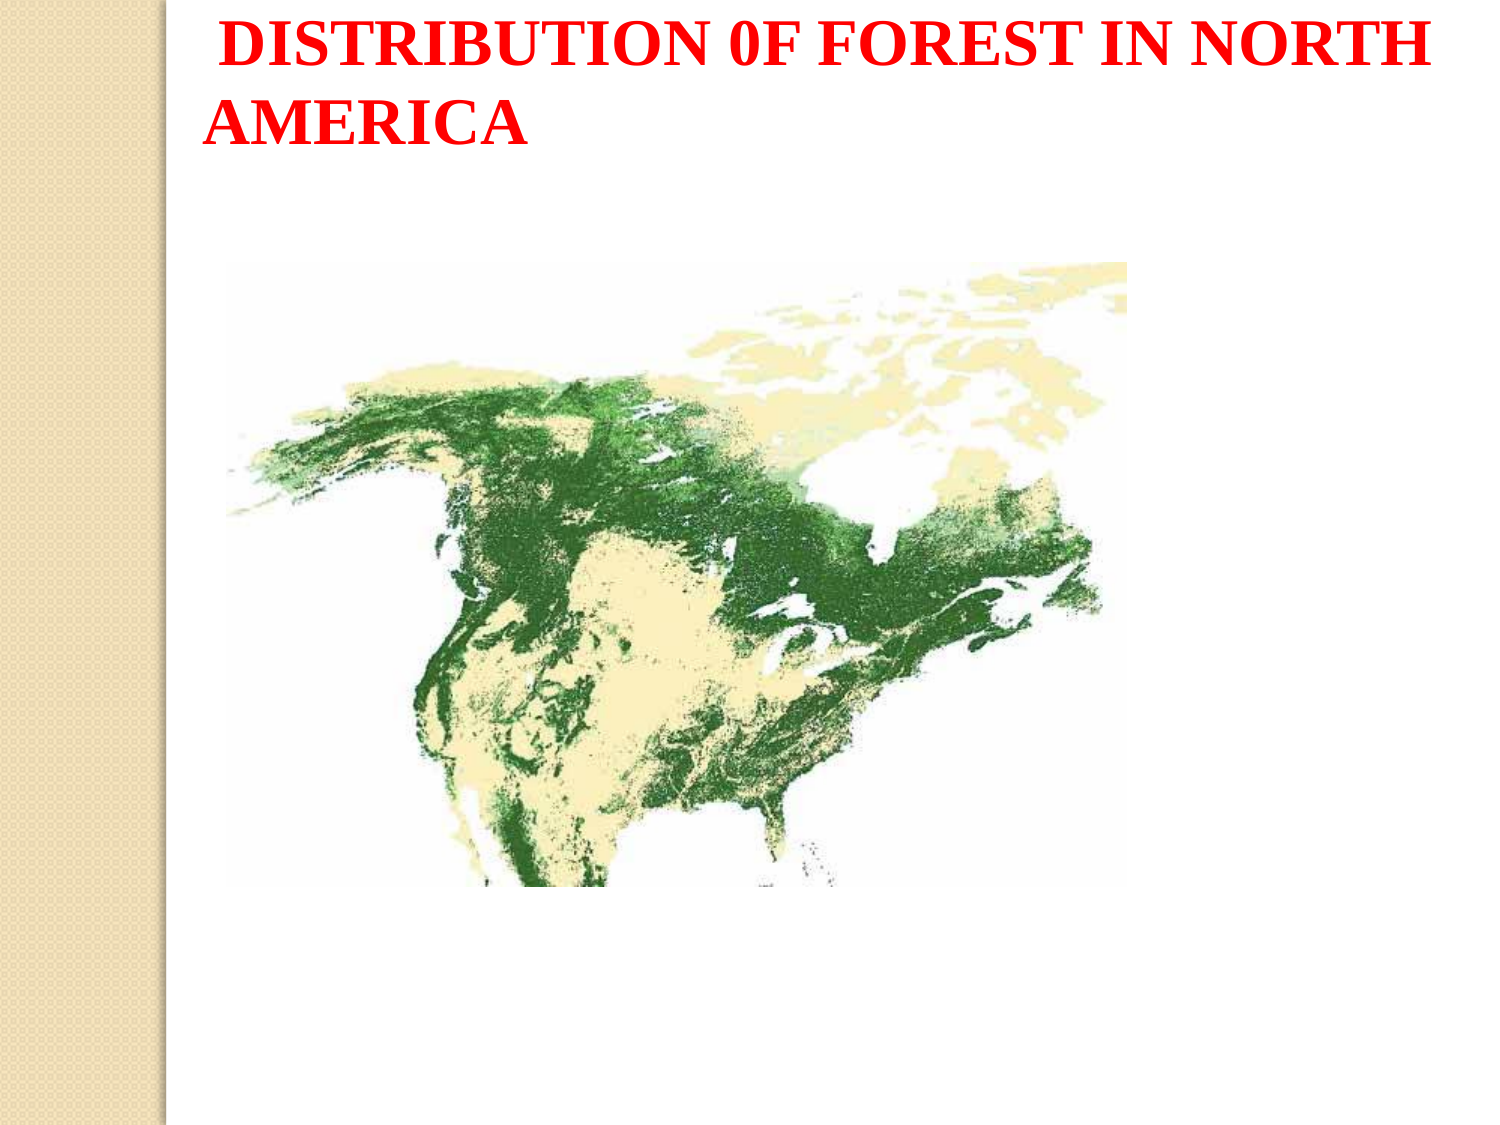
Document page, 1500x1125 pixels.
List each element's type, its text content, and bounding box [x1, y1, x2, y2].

text_box DISTRIBUTION 0F FOREST IN NORTH AMERICA [187, 0, 1500, 166]
picture [225, 262, 1127, 887]
